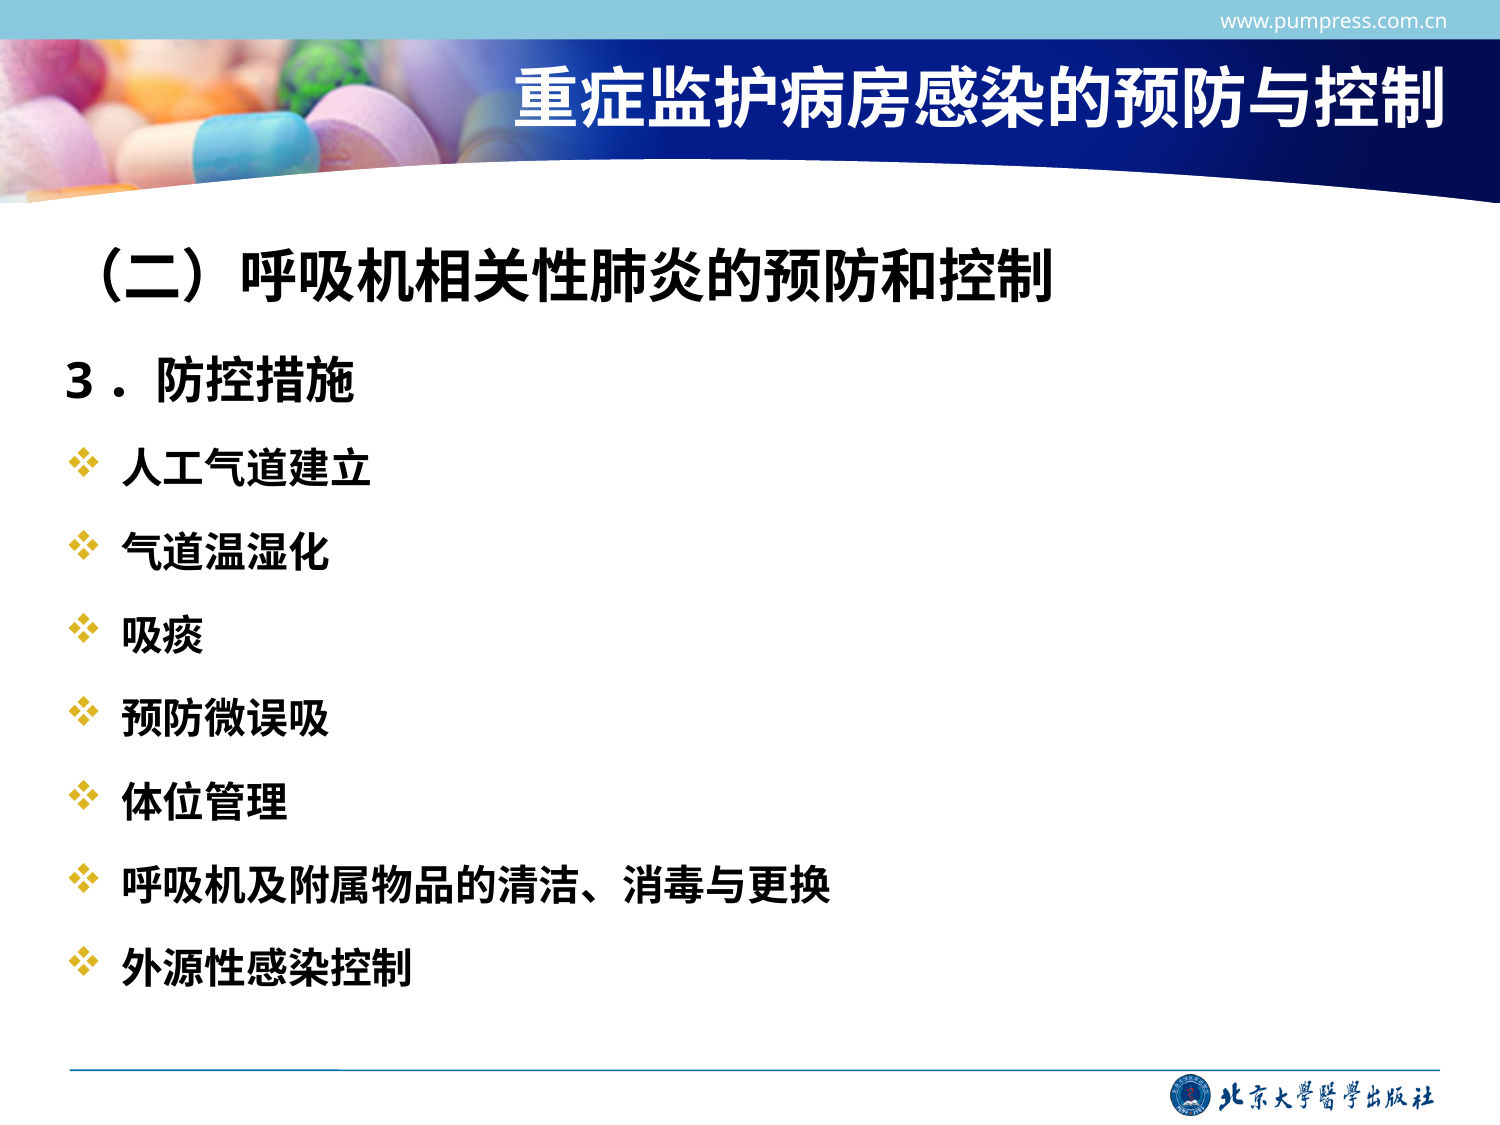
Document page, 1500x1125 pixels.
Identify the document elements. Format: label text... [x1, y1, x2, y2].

list （二）呼吸机相关性肺炎的预防和控制 3．防控措施 人工气道建立 气道温湿化 吸痰 预防微误吸 体位管理 呼吸机及附属物品的清洁、消毒与更换 外源性感染控制 [50, 196, 1463, 997]
title 重症监护病房感染的预防与控制 [137, 50, 1463, 143]
picture [0, 40, 1500, 203]
picture [1170, 1074, 1436, 1118]
slide_number www.pumpress.com.cn [1024, 0, 1463, 38]
